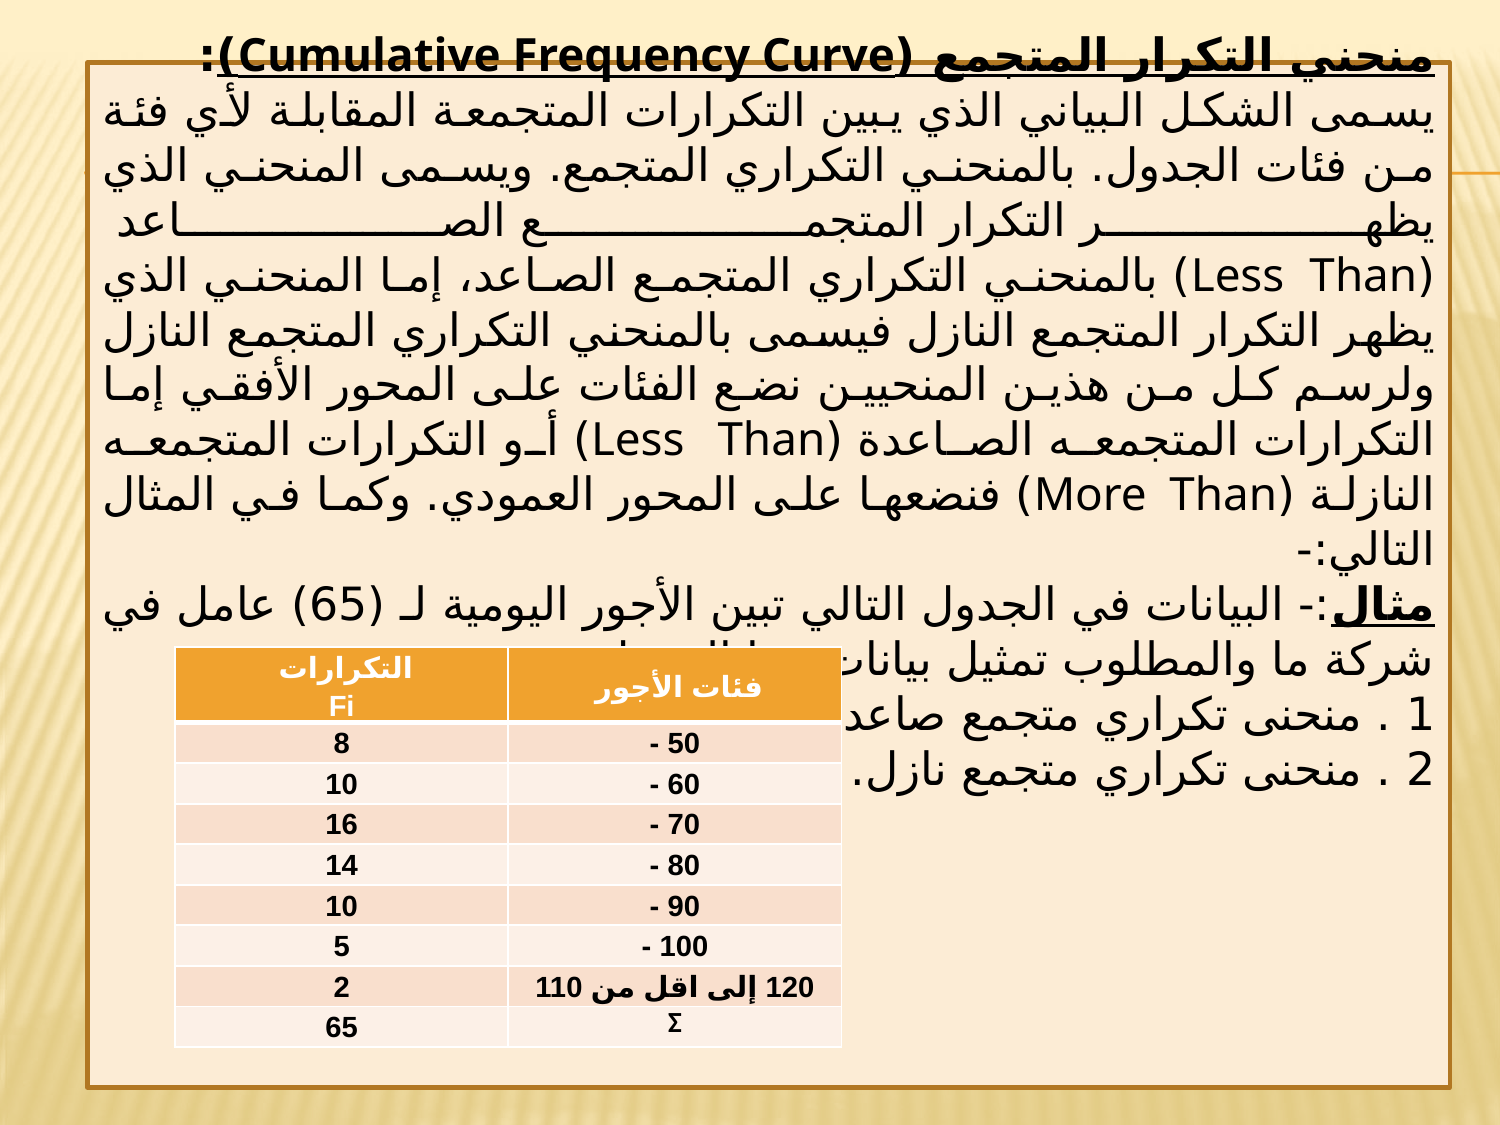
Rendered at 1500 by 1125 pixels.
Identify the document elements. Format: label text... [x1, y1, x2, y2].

table_cell 16 [176, 805, 507, 843]
table_cell 120 إلى اقل من 110 [509, 967, 841, 1006]
table_cell 65 [176, 1007, 507, 1046]
table_header فئات الأجور [509, 648, 841, 720]
table_cell 80 - [509, 845, 841, 884]
table_cell 50 - [509, 725, 841, 762]
table_cell 14 [176, 845, 507, 884]
table_cell 70 - [509, 805, 841, 843]
table_cell 100 - [509, 926, 841, 965]
table_cell 5 [176, 926, 507, 965]
table_cell Σ [509, 1007, 841, 1046]
table_cell 10 [176, 764, 507, 803]
text_box منحني التكرار المتجمع (Cumulative Frequency Curve): يسمى الشكل البياني الذي يبين التكرارات المتجمعة المقابلة لأي فئة من فئات الجدول. بالمنحني التكراري المتجمع. ويسمى المنحني الذي يظهر التكرار المتجمع الصاعد (Less Than) بالمنحني التكراري المتجمع الصاعد، إما المنحني الذي يظهر التكرار المتجمع النازل فيسمى بالمنحني التكراري المتجمع النازل ولرسم كل من هذين المنحيين نضع الفئات على المحور الأفقي إما التكرارات المتجمعه الصاعدة (Less Than) أو التكرارات المتجمعه النازلة (More Than) فنضعها على المحور العمودي. وكما في المثال التالي:- مثال:- البيانات في الجدول التالي تبين الأجور اليومية لـ (65) عامل في شركة ما والمطلوب تمثيل بيانات هذا الجدول بـ:- 1 . منحنى تكراري متجمع صاعد. 2 . منحنى تكراري متجمع نازل. [85, 60, 1452, 1090]
table_cell 2 [176, 967, 507, 1006]
table_cell 60 - [509, 764, 841, 803]
table_cell 10 [176, 886, 507, 924]
table_header التكرارات Fi [176, 648, 507, 720]
table_cell 90 - [509, 886, 841, 924]
table_cell 8 [176, 725, 507, 762]
